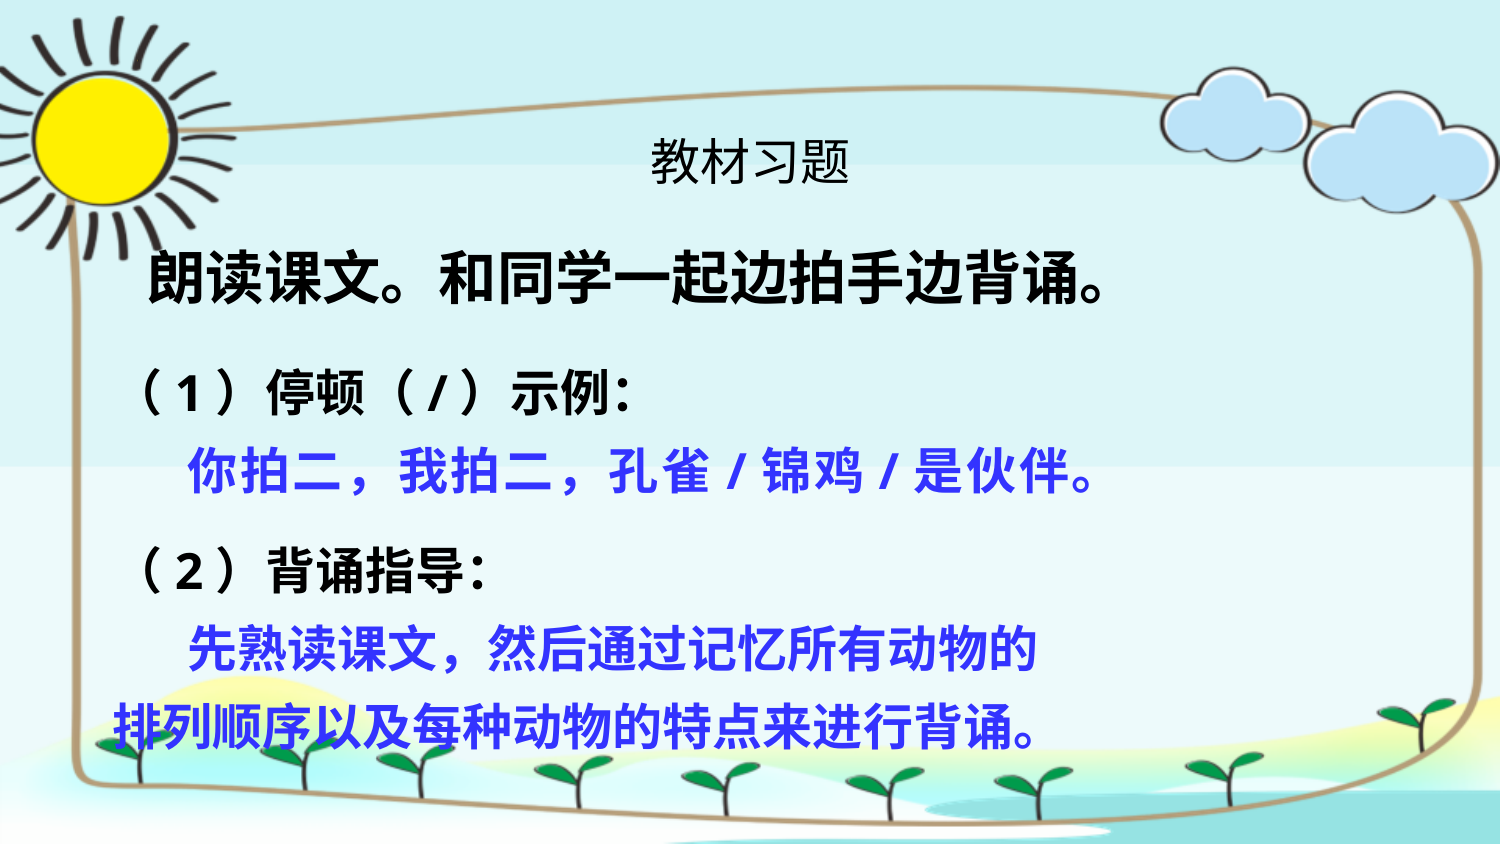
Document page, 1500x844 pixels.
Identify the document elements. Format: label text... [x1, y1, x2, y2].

text_box 教材习题 [635, 122, 988, 198]
text_box 朗读课文。和同学一起边拍手边背诵。 [132, 212, 1138, 319]
text_box （1）停顿（/）示例： 你拍二，我拍二，孔雀/锦鸡/是伙伴。 [98, 335, 1087, 507]
text_box （2）背诵指导： 先熟读课文，然后通过记忆所有动物的排列顺序以及每种动物的特点来进行背诵。 [97, 532, 1073, 763]
picture [0, 0, 1500, 844]
